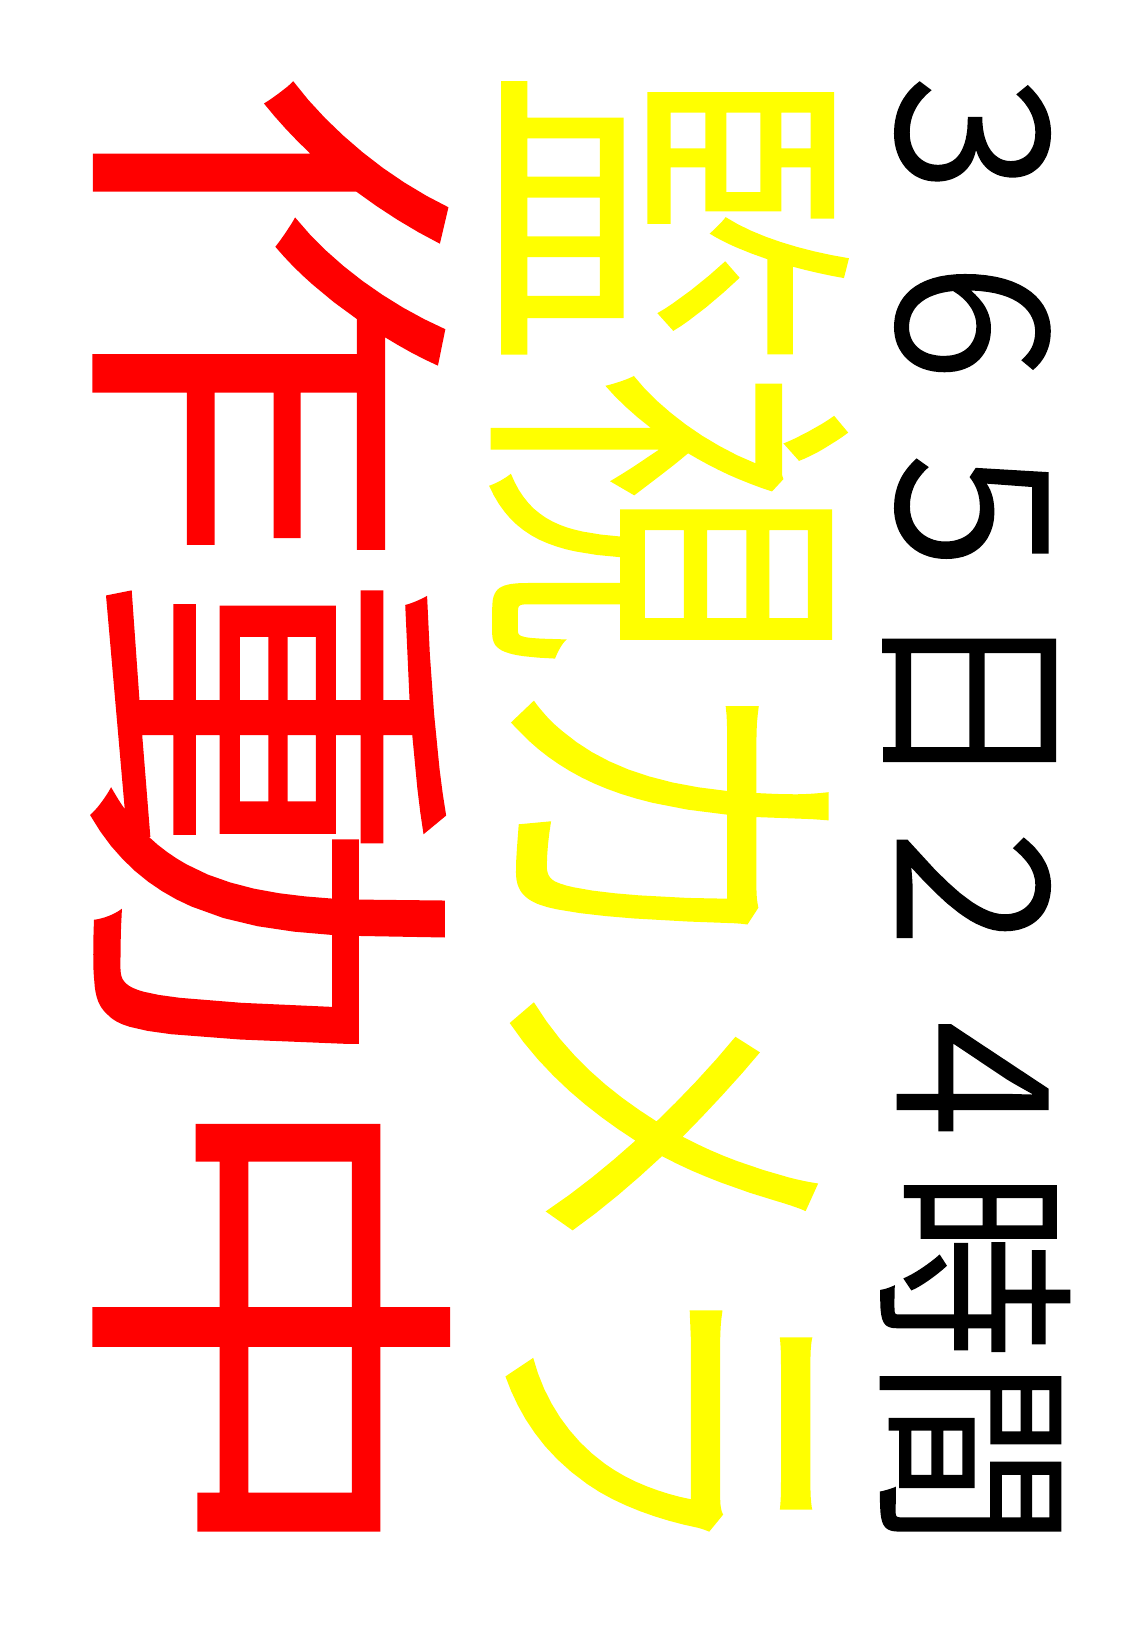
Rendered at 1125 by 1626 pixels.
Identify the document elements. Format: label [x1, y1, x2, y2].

text_box [89, 80, 1071, 1533]
